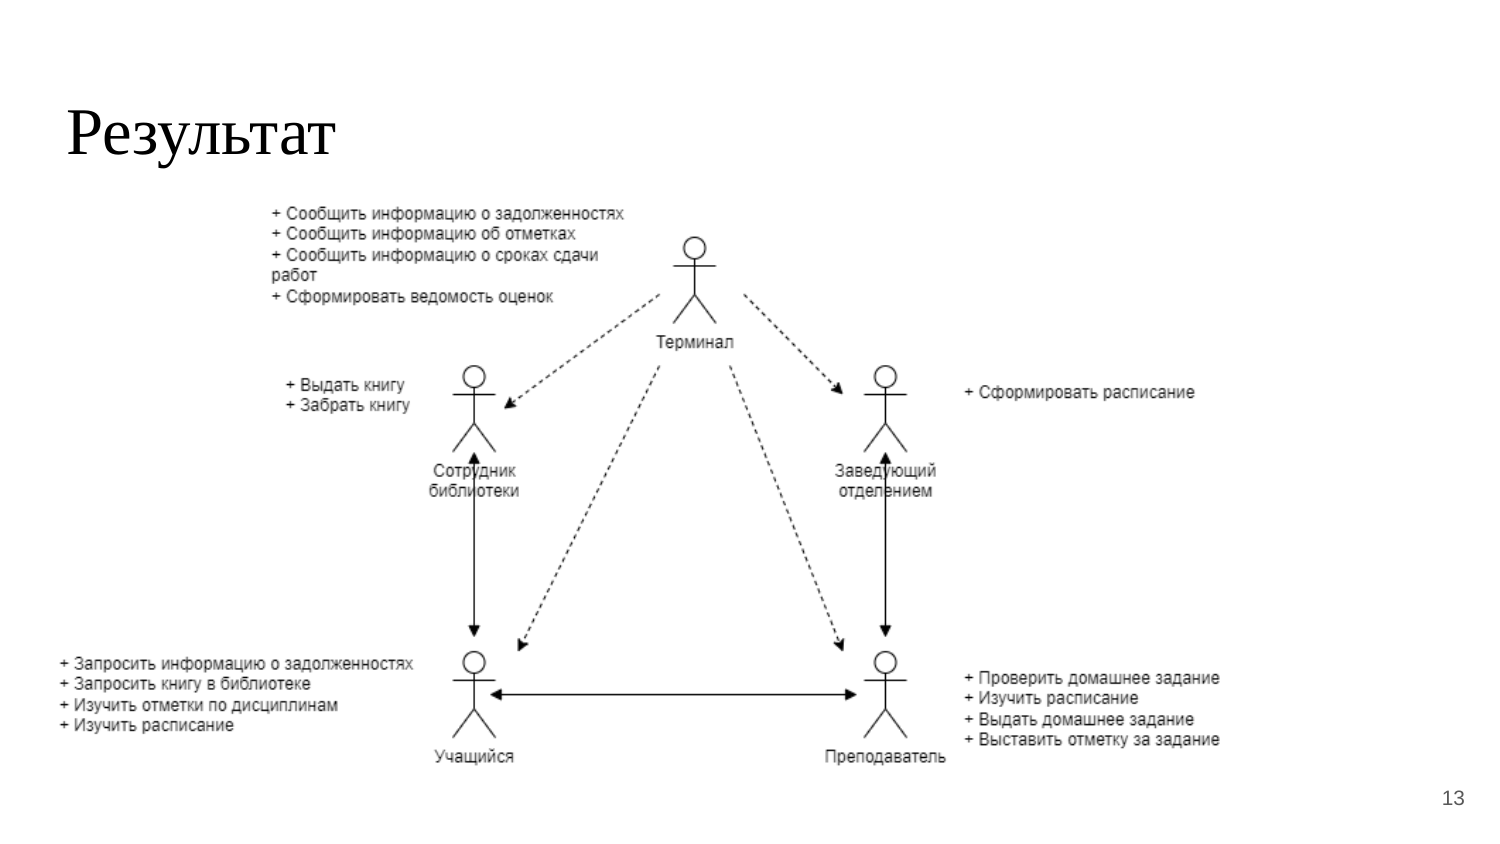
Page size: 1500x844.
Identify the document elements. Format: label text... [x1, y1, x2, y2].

picture [50, 194, 1351, 807]
title Результат [51, 72, 1449, 167]
slide_number 13 [1389, 764, 1480, 830]
